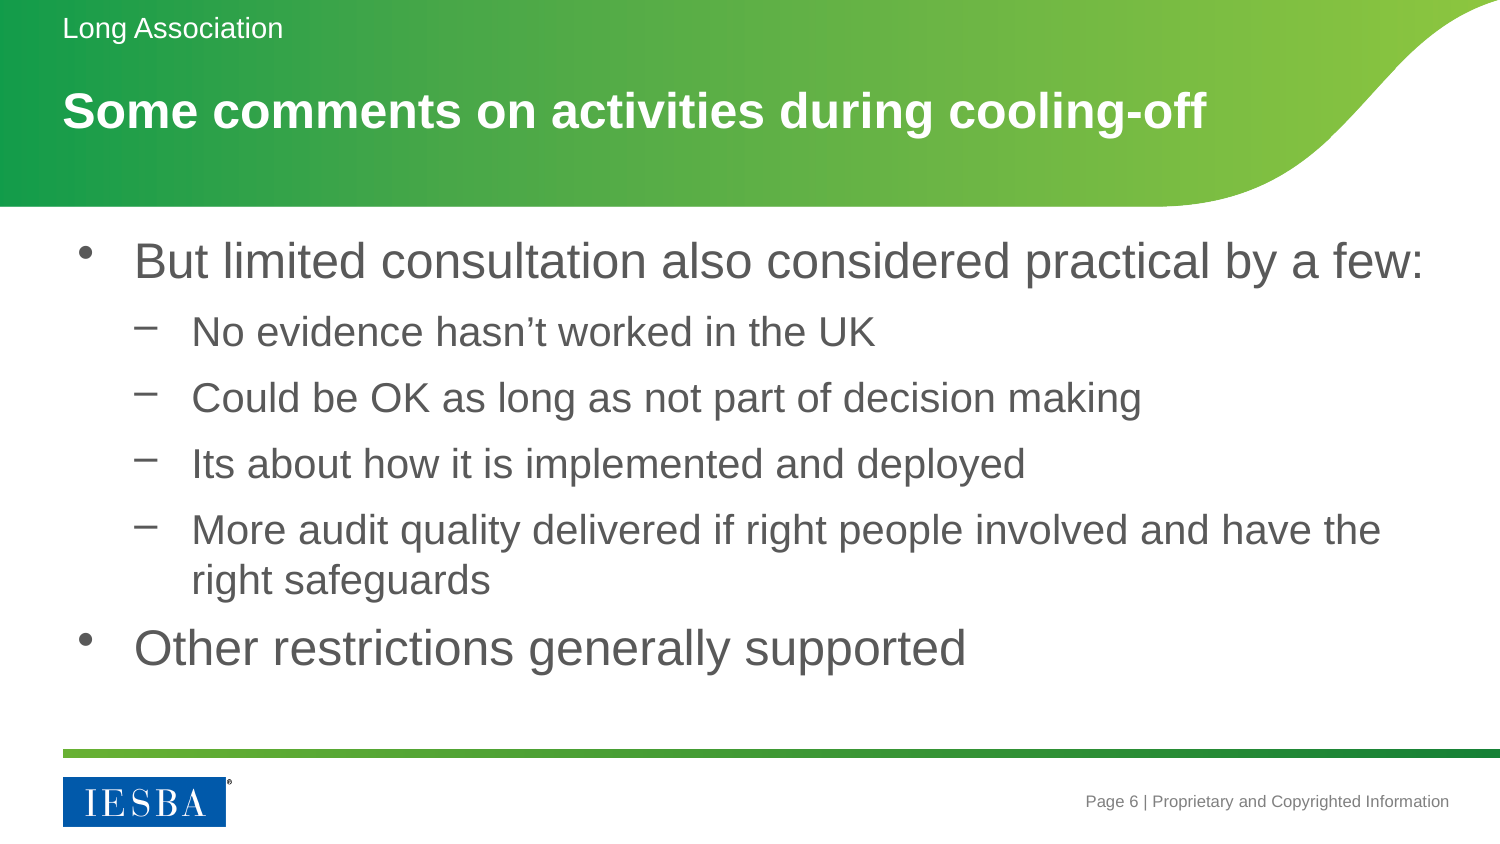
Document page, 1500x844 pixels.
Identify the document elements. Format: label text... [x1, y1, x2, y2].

list But limited consultation also considered practical by a few: No evidence hasn’t worked in the UK Could be OK as long as not part of decision making Its about how it is implemented and deployed More audit quality delivered if right people involved and have the right safeguards Other restrictions generally supported [62, 220, 1450, 724]
picture [0, 0, 1500, 207]
picture [63, 777, 232, 827]
subtitle Long Association [62, 9, 500, 38]
title Some comments on activities during cooling-off [62, 75, 1300, 142]
